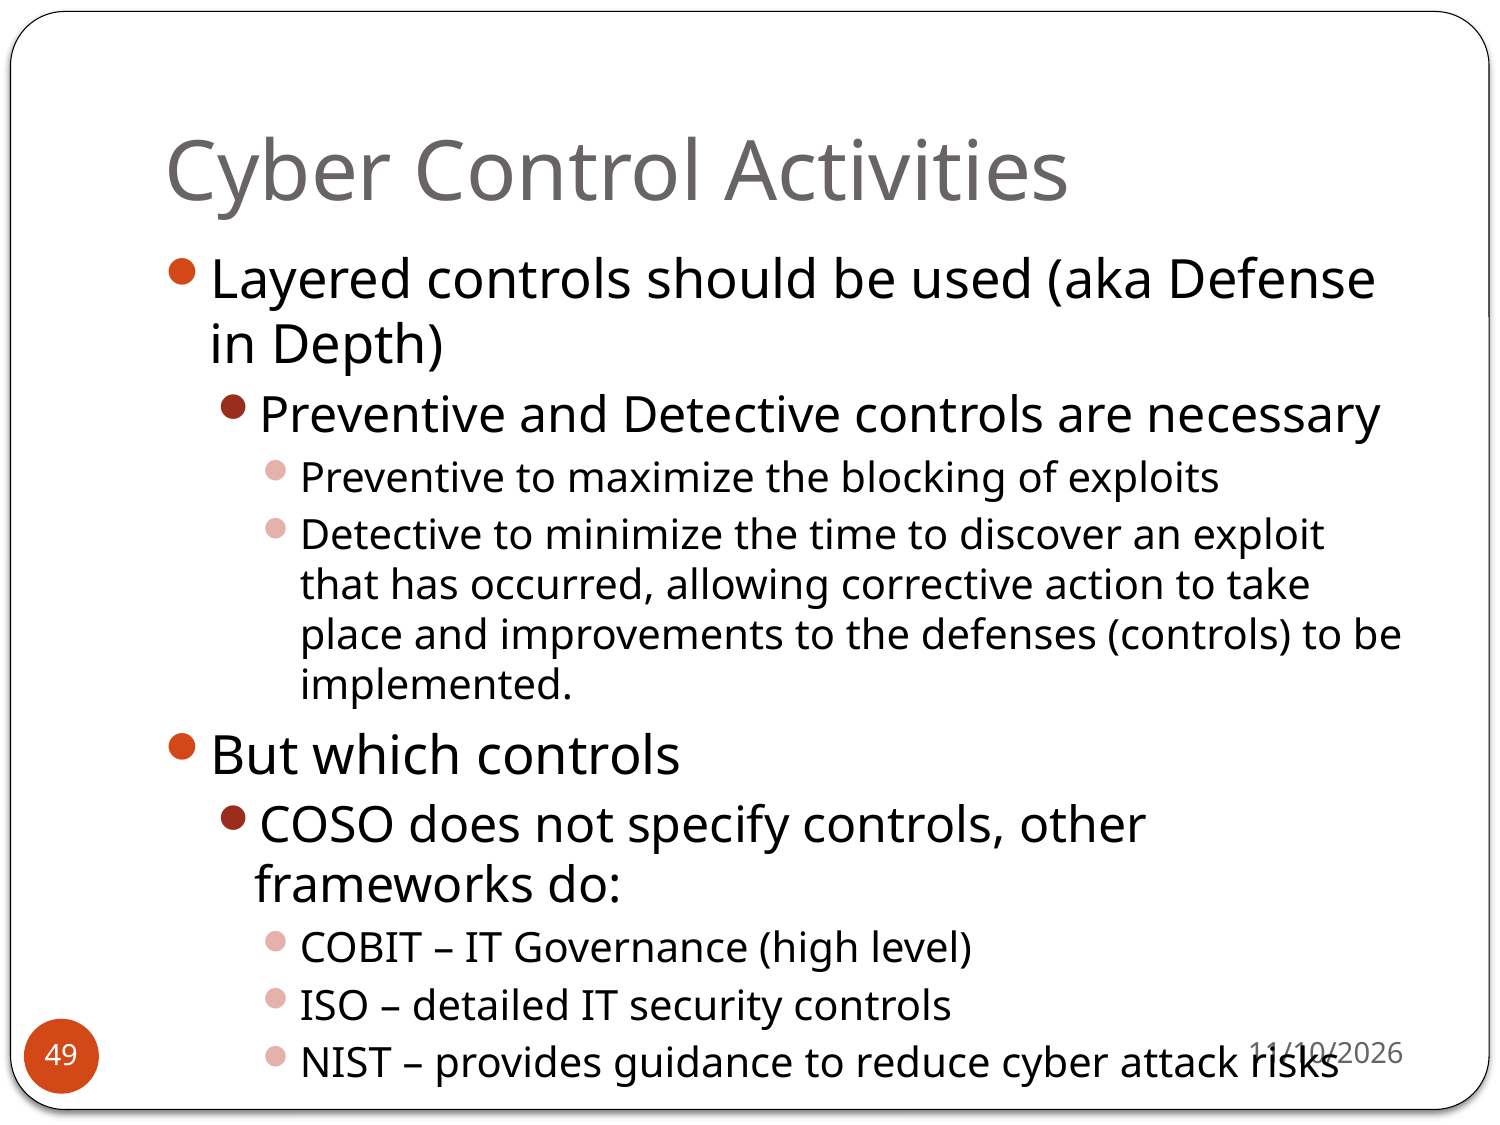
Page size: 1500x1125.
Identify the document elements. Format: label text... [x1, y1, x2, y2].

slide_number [1012, 1015, 1419, 1094]
slide_number 49 [23, 1018, 99, 1094]
list Layered controls should be used (aka Defense in Depth) Preventive and Detective controls are necessary Preventive to maximize the blocking of exploits Detective to minimize the time to discover an exploit that has occurred, allowing corrective action to take place and improvements to the defenses (controls) to be implemented. But which controls COSO does not specify controls, other frameworks do: COBIT – IT Governance (high level) ISO – detailed IT security controls NIST – provides guidance to reduce cyber attack risks [150, 237, 1425, 988]
title Cyber Control Activities [150, 45, 1425, 233]
